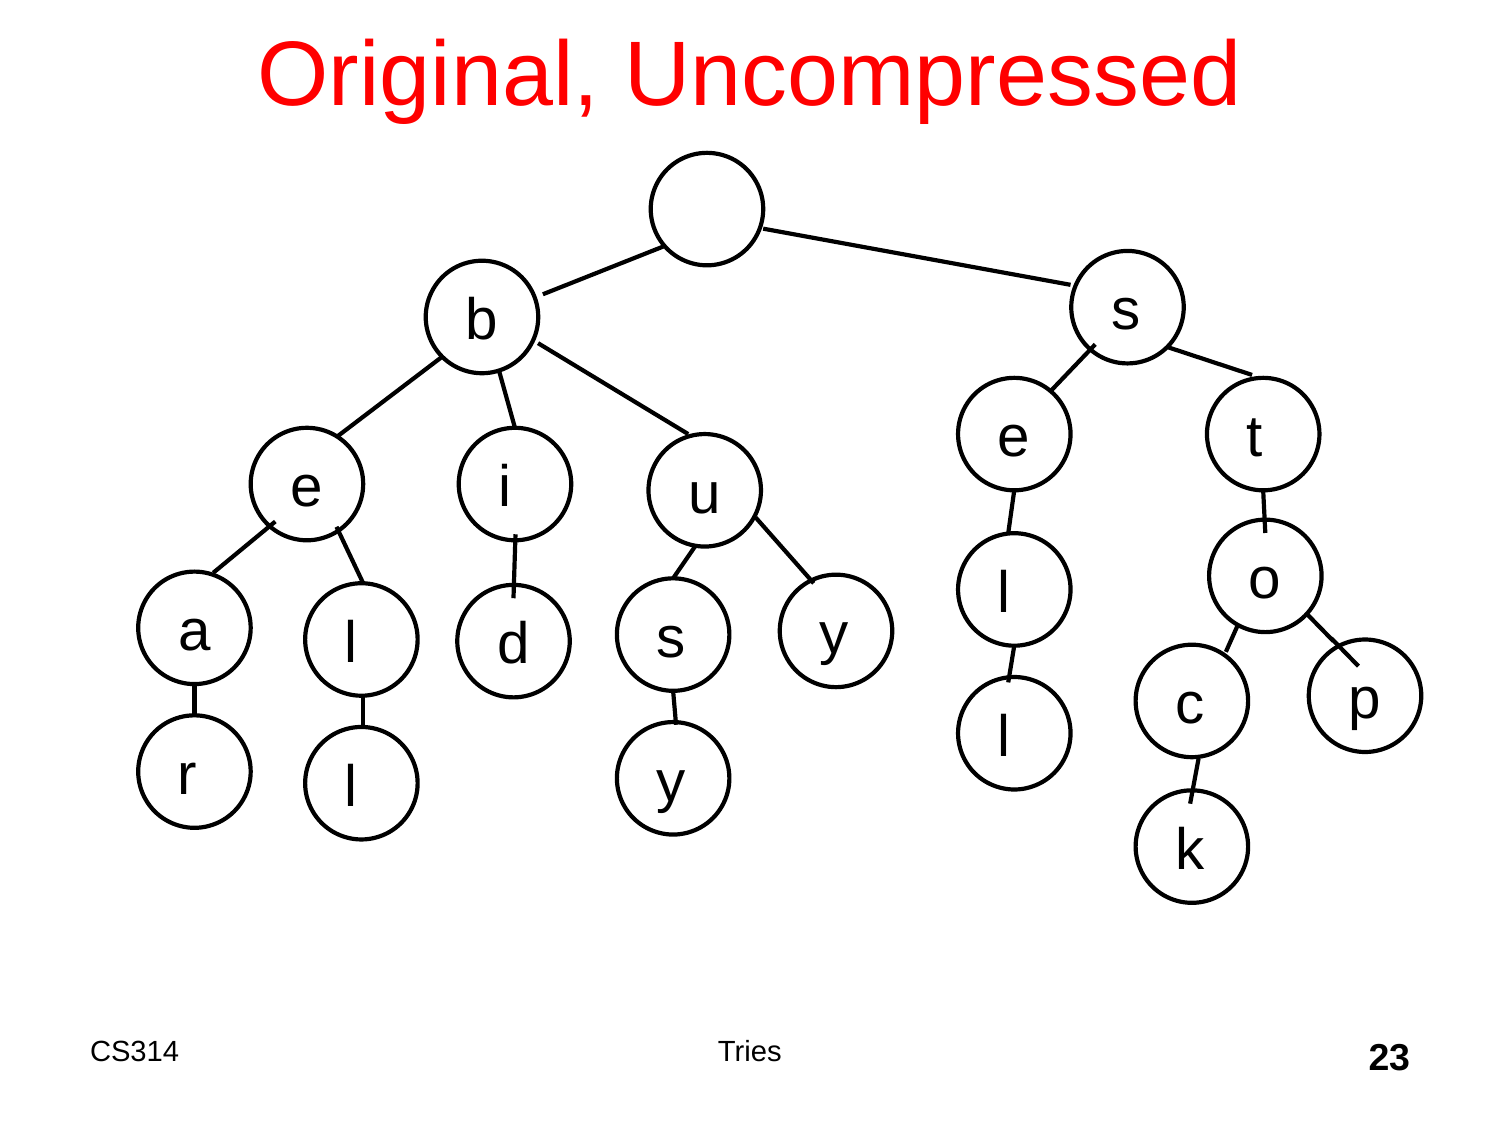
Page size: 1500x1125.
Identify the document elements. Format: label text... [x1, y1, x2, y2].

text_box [1330, 637, 1359, 667]
text_box [650, 152, 764, 266]
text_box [1189, 758, 1199, 804]
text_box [957, 377, 1071, 491]
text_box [957, 676, 1071, 790]
slide_number CS314 [74, 1024, 451, 1101]
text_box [304, 726, 418, 840]
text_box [1262, 490, 1266, 534]
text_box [1305, 612, 1334, 642]
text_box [1049, 344, 1096, 393]
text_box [1225, 624, 1239, 653]
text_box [672, 545, 696, 579]
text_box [957, 532, 1071, 646]
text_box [336, 526, 364, 584]
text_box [672, 690, 677, 725]
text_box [1007, 645, 1015, 683]
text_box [250, 427, 364, 541]
title Original, Uncompressed [112, 0, 1388, 163]
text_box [762, 228, 1071, 286]
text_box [1206, 377, 1320, 491]
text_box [1208, 519, 1322, 633]
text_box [1070, 250, 1184, 364]
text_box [137, 715, 251, 829]
slide_number 23 [1112, 1024, 1426, 1101]
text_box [537, 342, 689, 435]
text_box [498, 370, 516, 429]
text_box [1135, 790, 1249, 904]
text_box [616, 721, 730, 835]
footer Tries [462, 1024, 1038, 1101]
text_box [456, 584, 570, 698]
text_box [336, 356, 443, 437]
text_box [779, 574, 893, 688]
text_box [458, 427, 572, 541]
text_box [213, 521, 276, 573]
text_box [304, 582, 418, 696]
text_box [648, 433, 762, 547]
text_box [1135, 644, 1249, 758]
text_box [1007, 490, 1015, 534]
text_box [425, 260, 539, 374]
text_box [542, 246, 664, 295]
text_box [755, 517, 814, 584]
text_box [616, 578, 730, 692]
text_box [137, 571, 251, 685]
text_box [1308, 639, 1422, 753]
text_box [1167, 346, 1253, 376]
